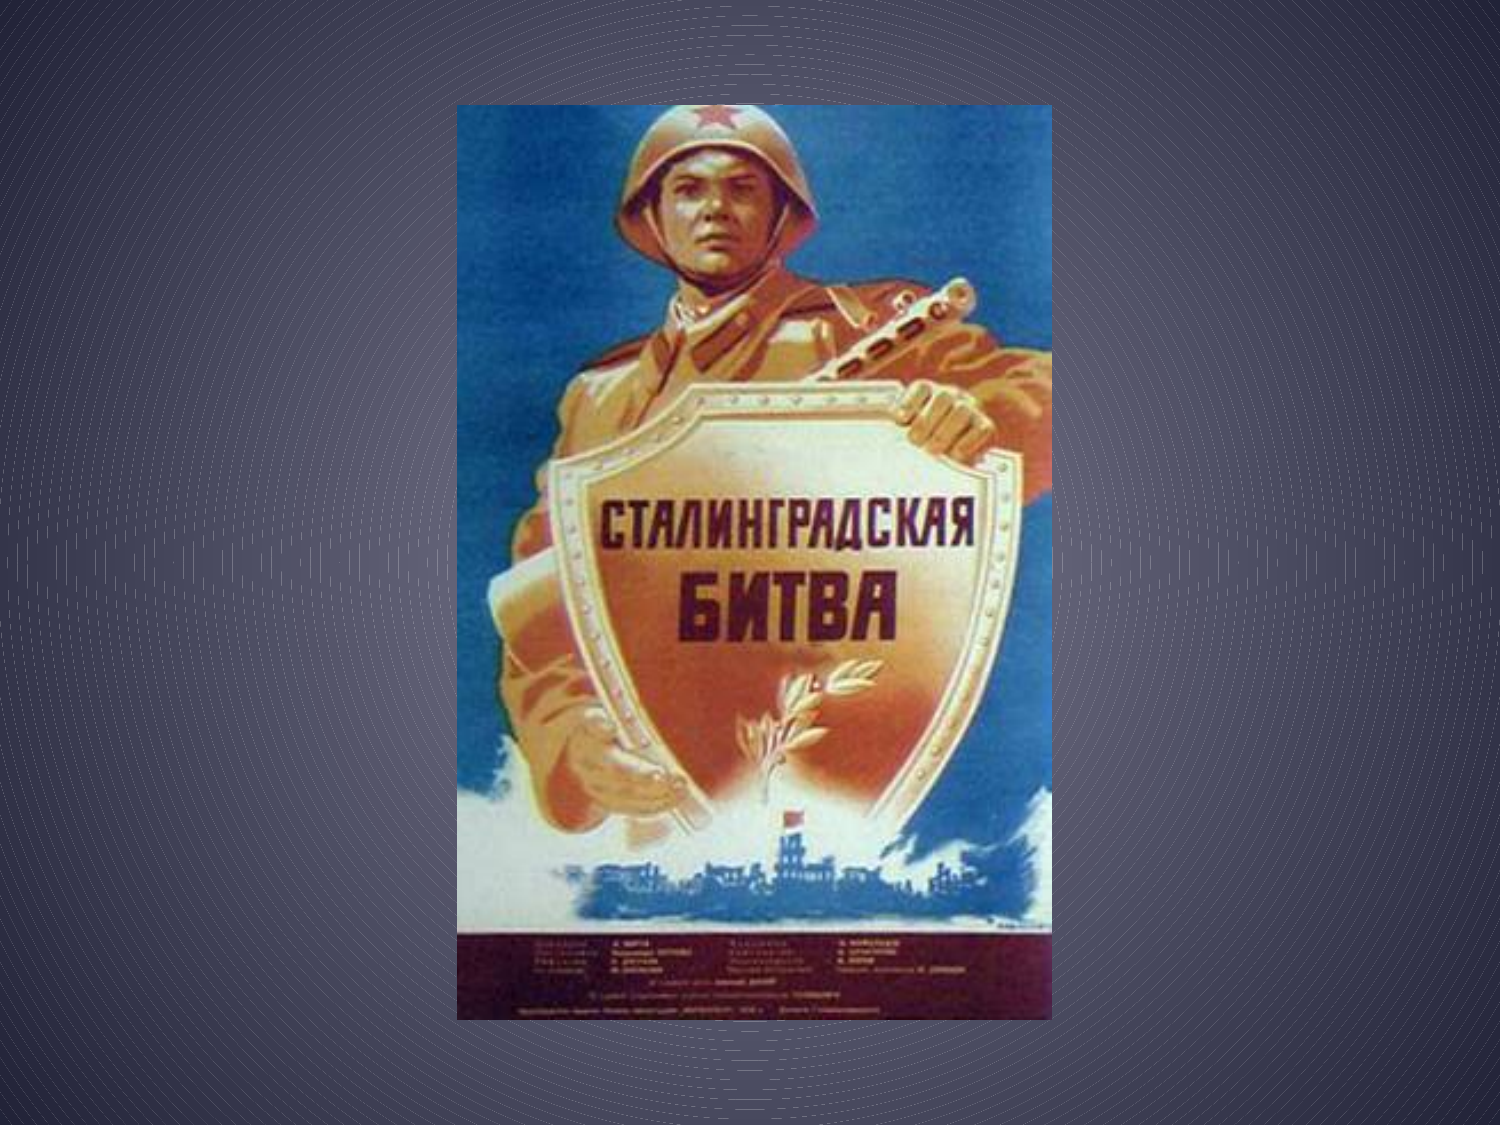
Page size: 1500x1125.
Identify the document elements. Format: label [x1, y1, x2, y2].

picture [456, 105, 1052, 1020]
